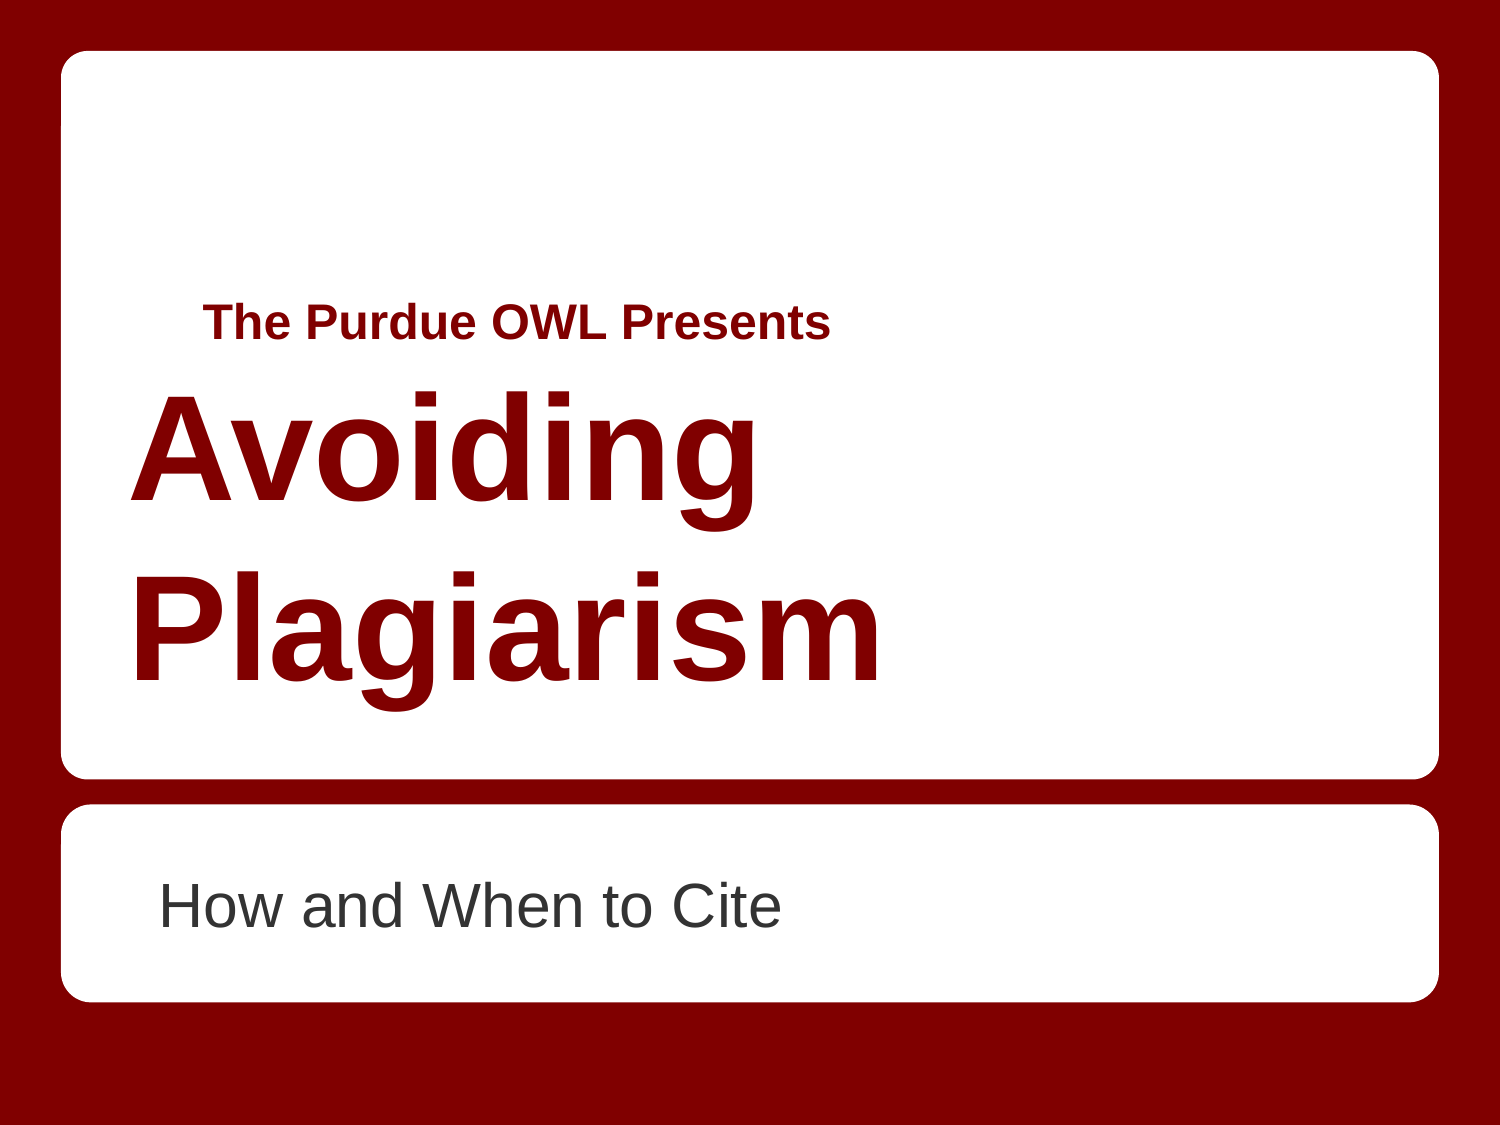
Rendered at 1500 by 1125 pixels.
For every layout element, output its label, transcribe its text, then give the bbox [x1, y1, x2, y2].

title The Purdue OWL Presents Avoiding Plagiarism [112, 274, 1388, 561]
subtitle How and When to Cite [112, 561, 1388, 1125]
